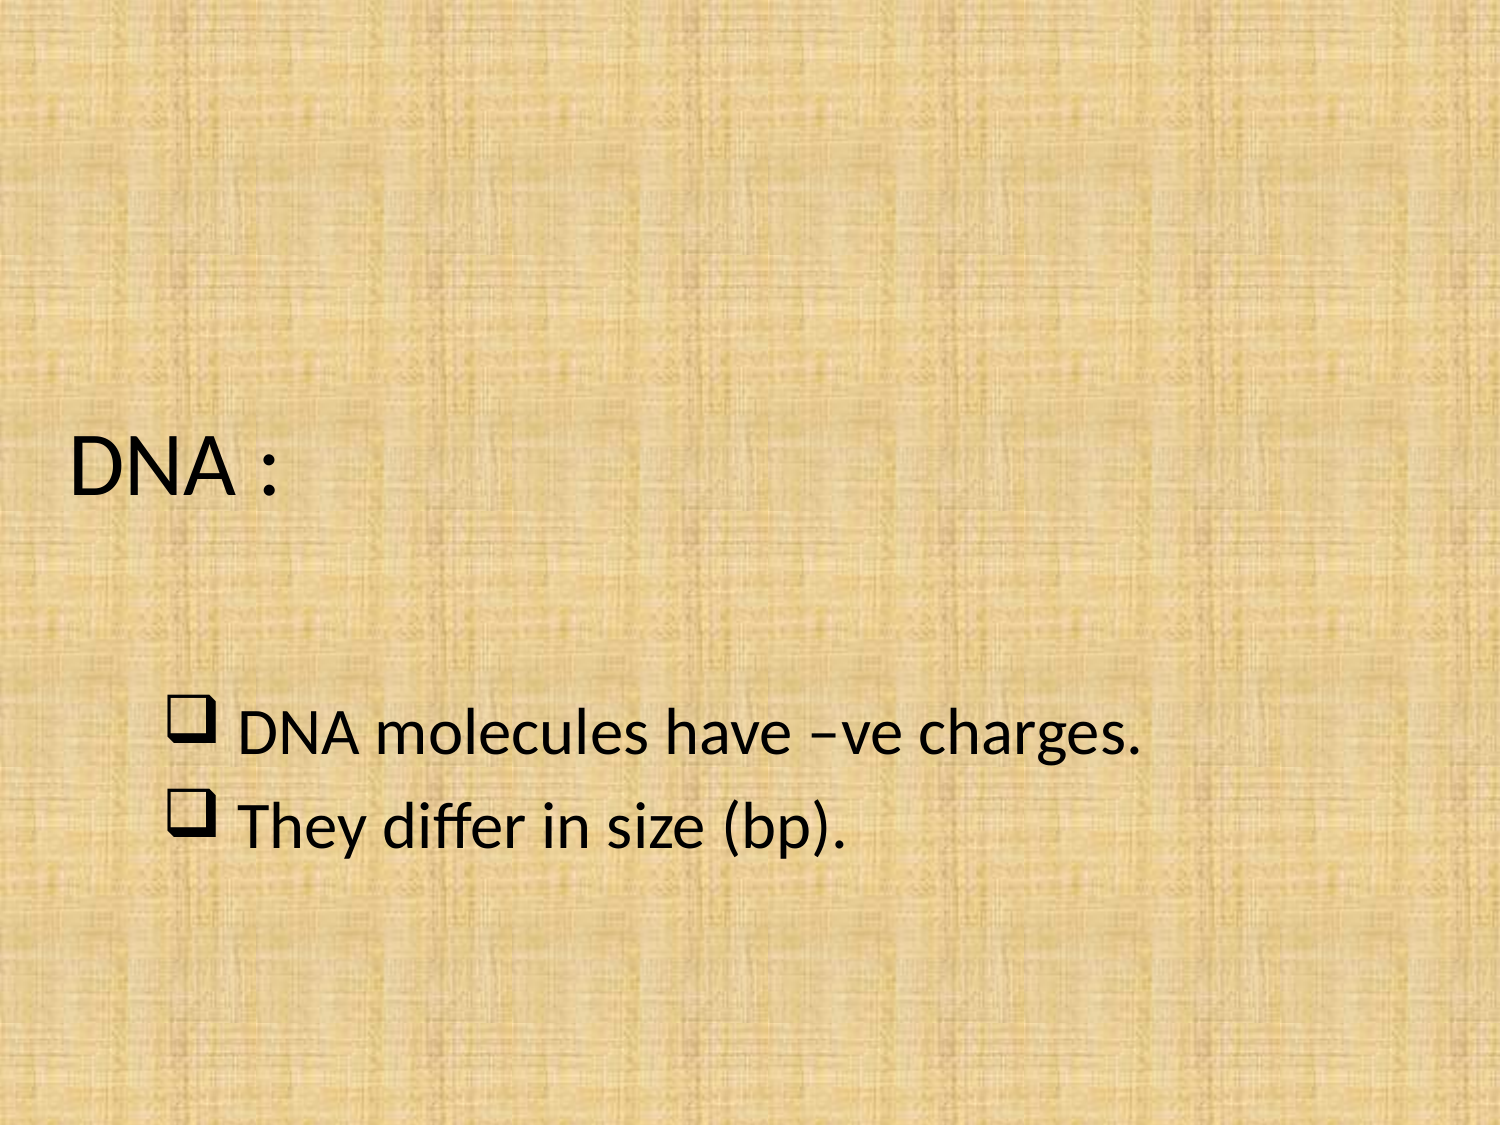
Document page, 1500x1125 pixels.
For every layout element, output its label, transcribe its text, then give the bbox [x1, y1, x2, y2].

subtitle DNA molecules have –ve charges. They differ in size (bp). [147, 680, 1198, 969]
title DNA : [53, 338, 1329, 580]
picture [0, 0, 1500, 1125]
